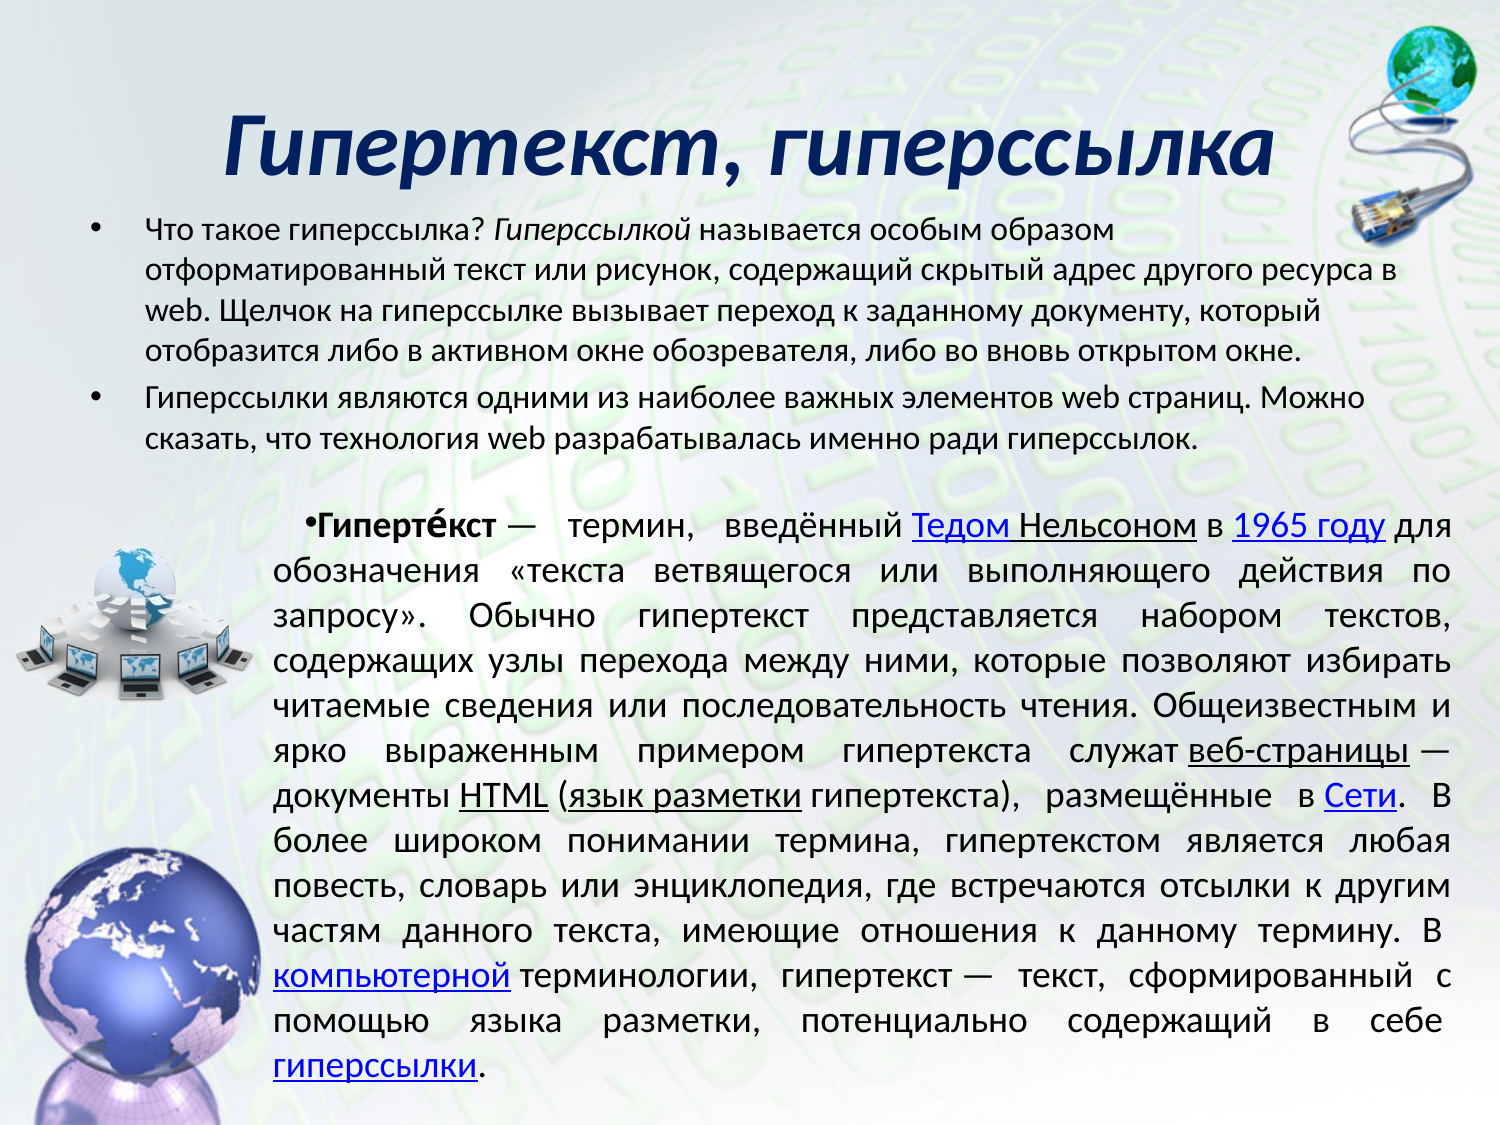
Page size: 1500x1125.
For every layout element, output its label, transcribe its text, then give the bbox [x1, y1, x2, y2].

picture [0, 0, 1500, 1125]
text_box Гиперте́кст — термин, введённый Тедом Нельсоном в 1965 году для обозначения «текста ветвящегося или выполняющего действия по запросу». Обычно гипертекст представляется набором текстов, содержащих узлы перехода между ними, которые позволяют избирать читаемые сведения или последовательность чтения. Общеизвестным и ярко выраженным примером гипертекста служат веб-страницы — документы HTML (язык разметки гипертекста), размещённые в Сети. В более широком понимании термина, гипертекстом является любая повесть, словарь или энциклопедия, где встречаются отсылки к другим частям данного текста, имеющие отношения к данному термину. В компьютерной терминологии, гипертекст — текст, сформированный с помощью языка разметки, потенциально содержащий в себе гиперссылки. [257, 492, 1468, 910]
list Что такое гиперссылка? Гиперссылкой называется особым образом отформатированный текст или рисунок, содержащий скрытый адрес другого ресурса в web. Щелчок на гиперссылке вызывает переход к заданному документу, который отобразится либо в активном окне обозревателя, либо во вновь открытом окне. Гиперссылки являются одними из наиболее важных элементов web страниц. Можно сказать, что технология web разрабатывалась именно ради гиперссылок. [75, 199, 1425, 516]
title Гипертекст, гиперссылка [75, 45, 1425, 199]
